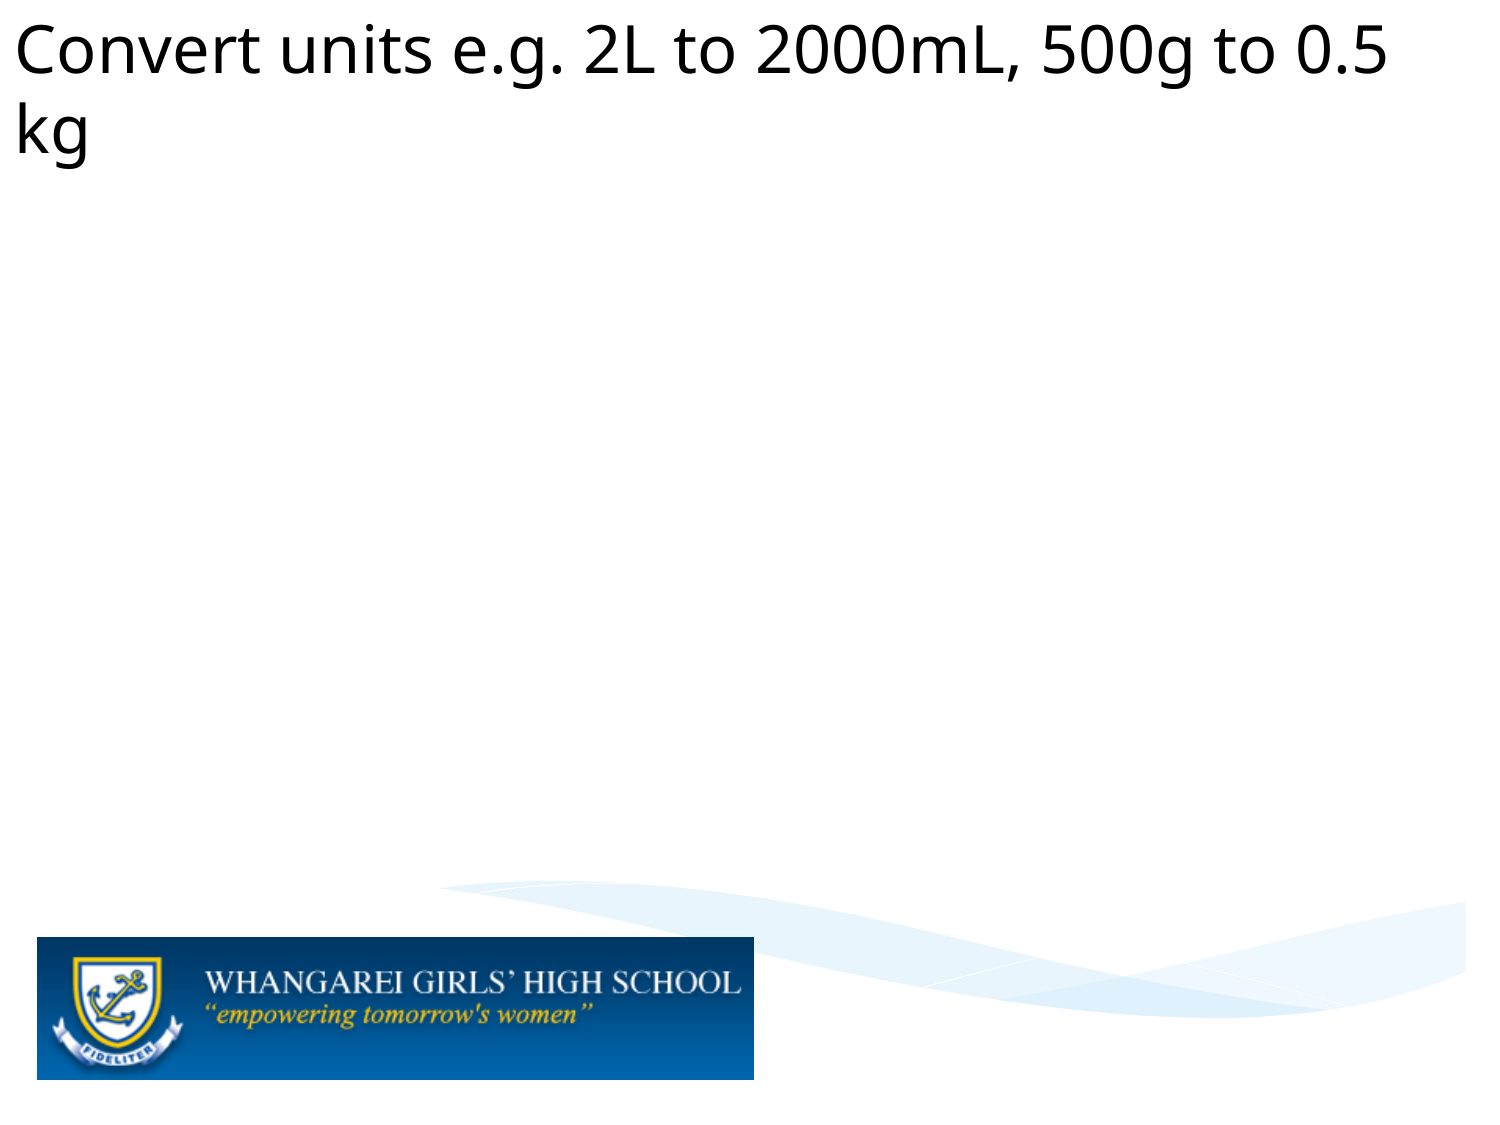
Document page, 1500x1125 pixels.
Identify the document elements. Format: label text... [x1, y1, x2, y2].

picture [37, 937, 754, 1080]
text_box Convert units e.g. 2L to 2000mL, 500g to 0.5 kg [0, 0, 1475, 175]
